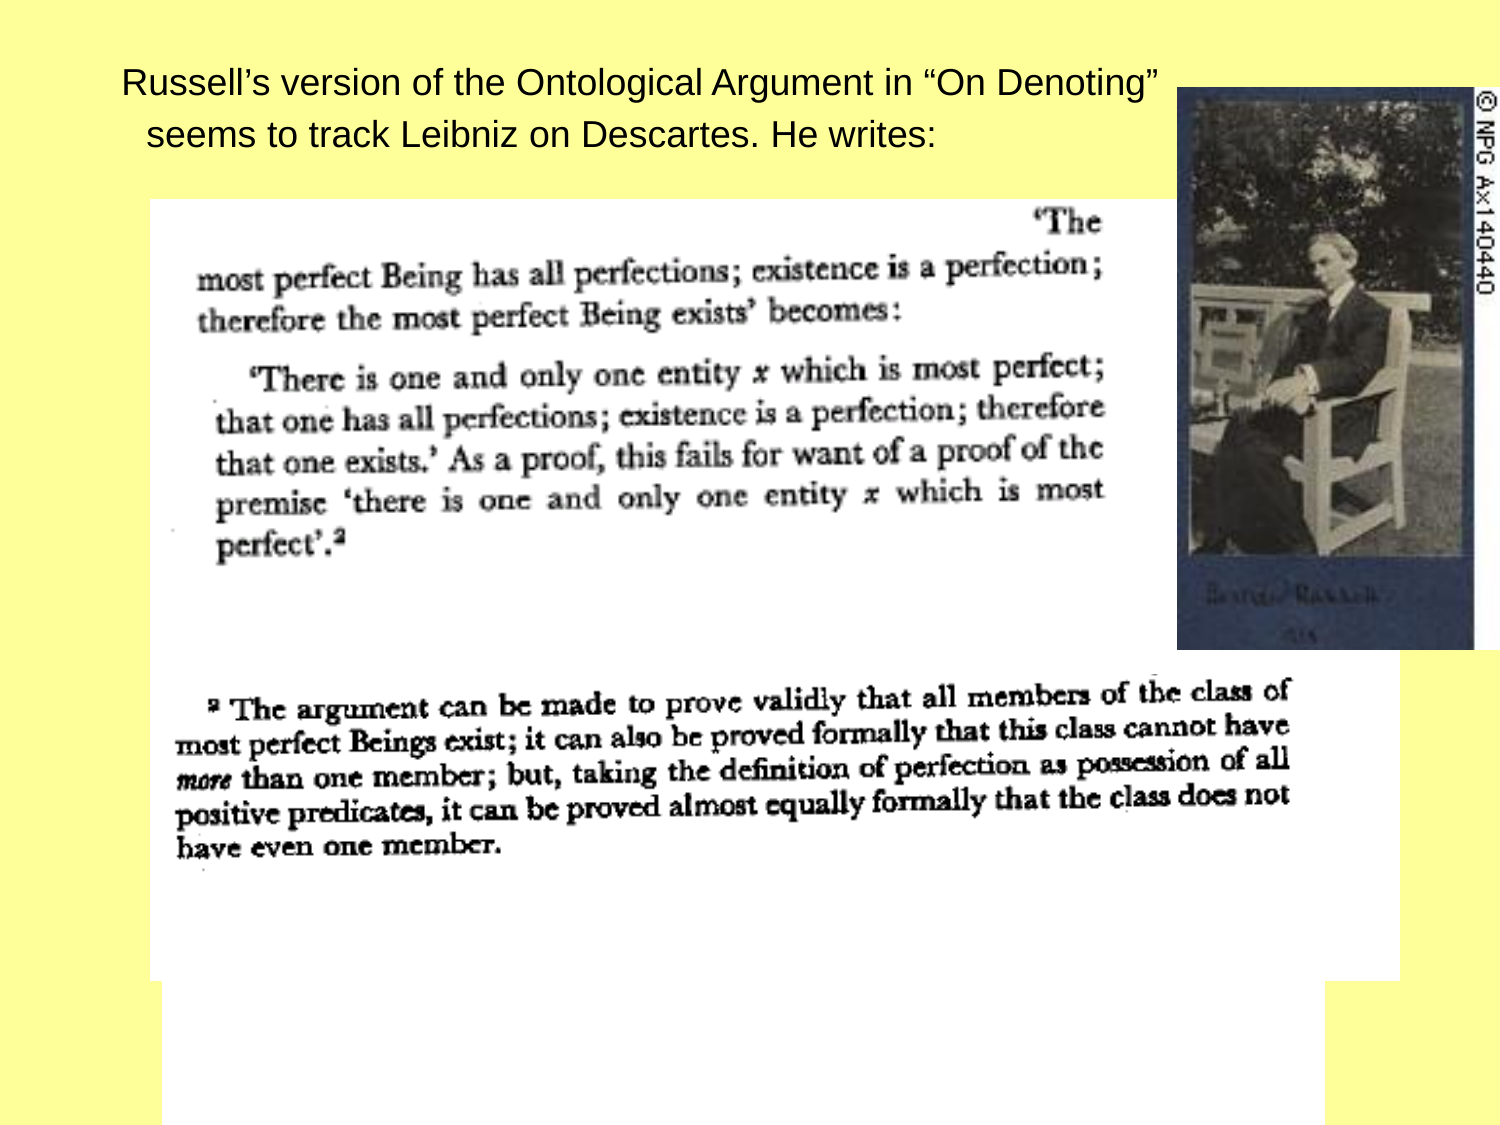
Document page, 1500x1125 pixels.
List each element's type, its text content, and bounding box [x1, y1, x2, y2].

list Russell’s version of the Ontological Argument in “On Denoting” seems to track Leibniz on Descartes. He writes: [75, 50, 1425, 1005]
picture [149, 87, 1500, 1125]
